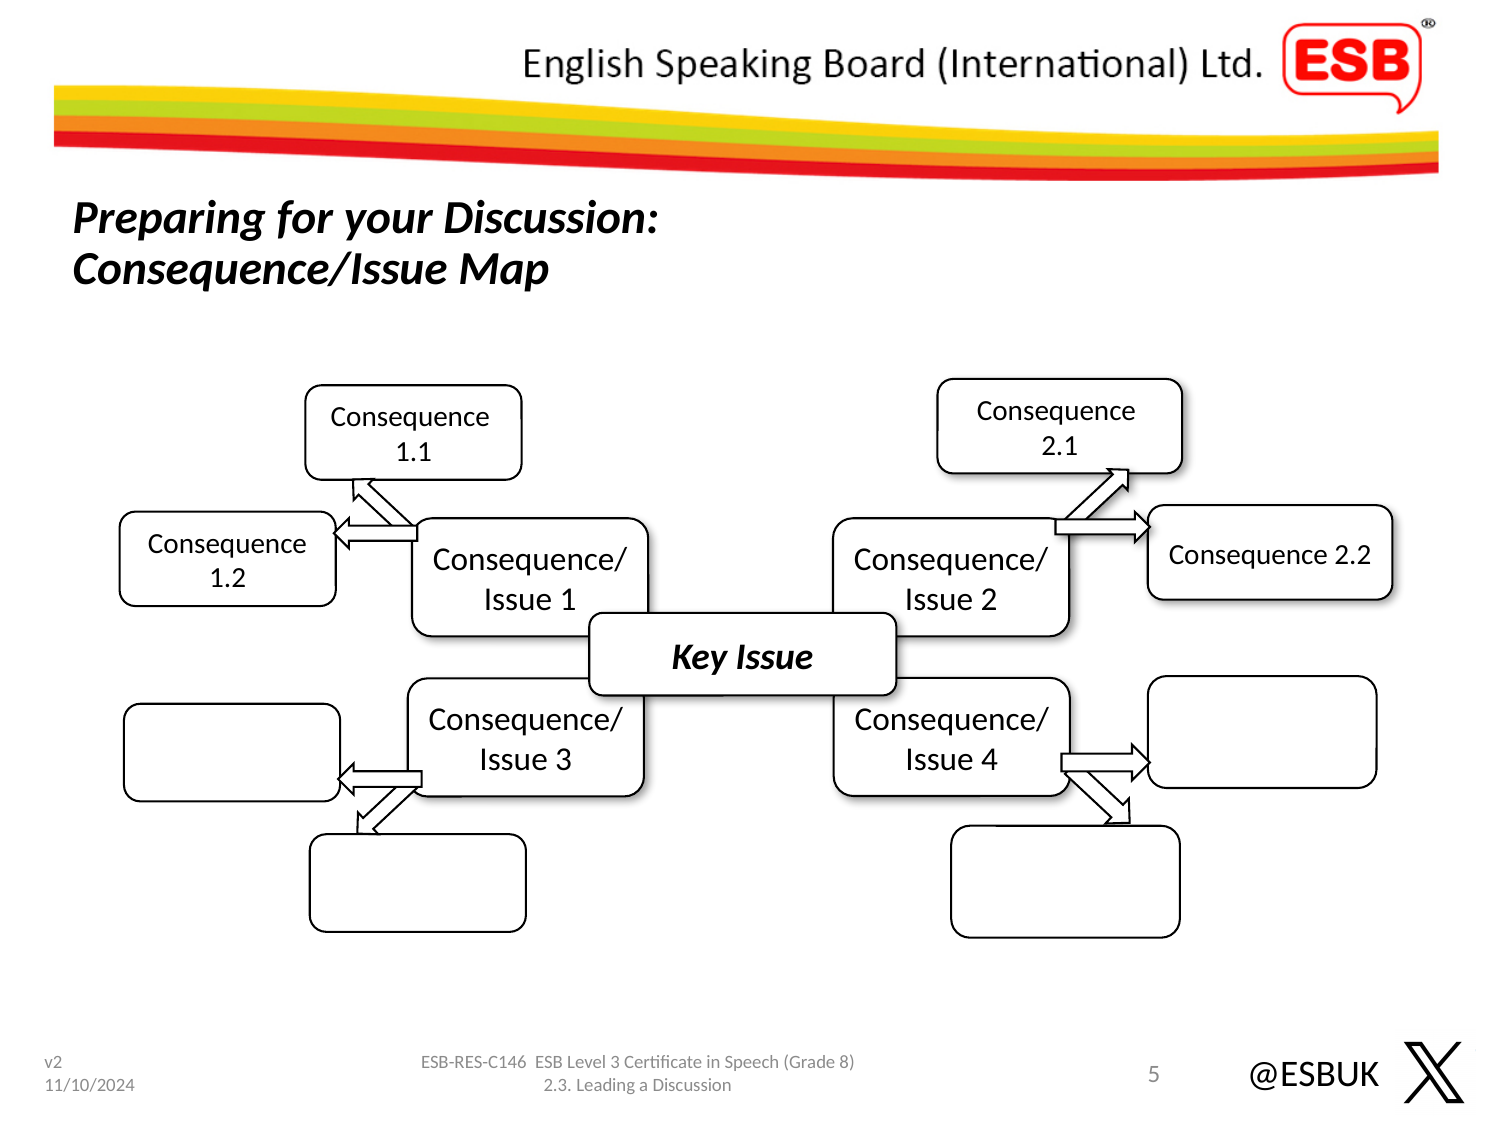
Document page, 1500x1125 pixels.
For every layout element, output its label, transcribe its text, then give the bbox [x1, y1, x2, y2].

text_box Consequence/Issue 1 [410, 517, 650, 638]
text_box Consequence 2.1 [936, 377, 1184, 475]
text_box [1054, 509, 1152, 545]
slide_number 5 [930, 1042, 1176, 1103]
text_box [951, 676, 1377, 938]
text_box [123, 703, 526, 932]
text_box Consequence/Issue 3 [406, 677, 645, 798]
text_box Consequence/Issue 2 [831, 517, 1071, 638]
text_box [119, 385, 522, 607]
title Preparing for your Discussion: Consequence/Issue Map [57, 184, 1352, 303]
footer ESB-RES-C146 ESB Level 3 Certificate in Speech (Grade 8) 2.3. Leading a Discussion [395, 1042, 880, 1103]
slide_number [29, 1042, 160, 1103]
picture [1395, 1029, 1476, 1116]
text_box Key Issue [588, 611, 898, 697]
text_box Consequence/Issue 4 [832, 676, 951, 798]
picture [0, 0, 1500, 189]
text_box Consequence 2.2 [1146, 504, 1394, 601]
text_box [1066, 468, 1130, 516]
